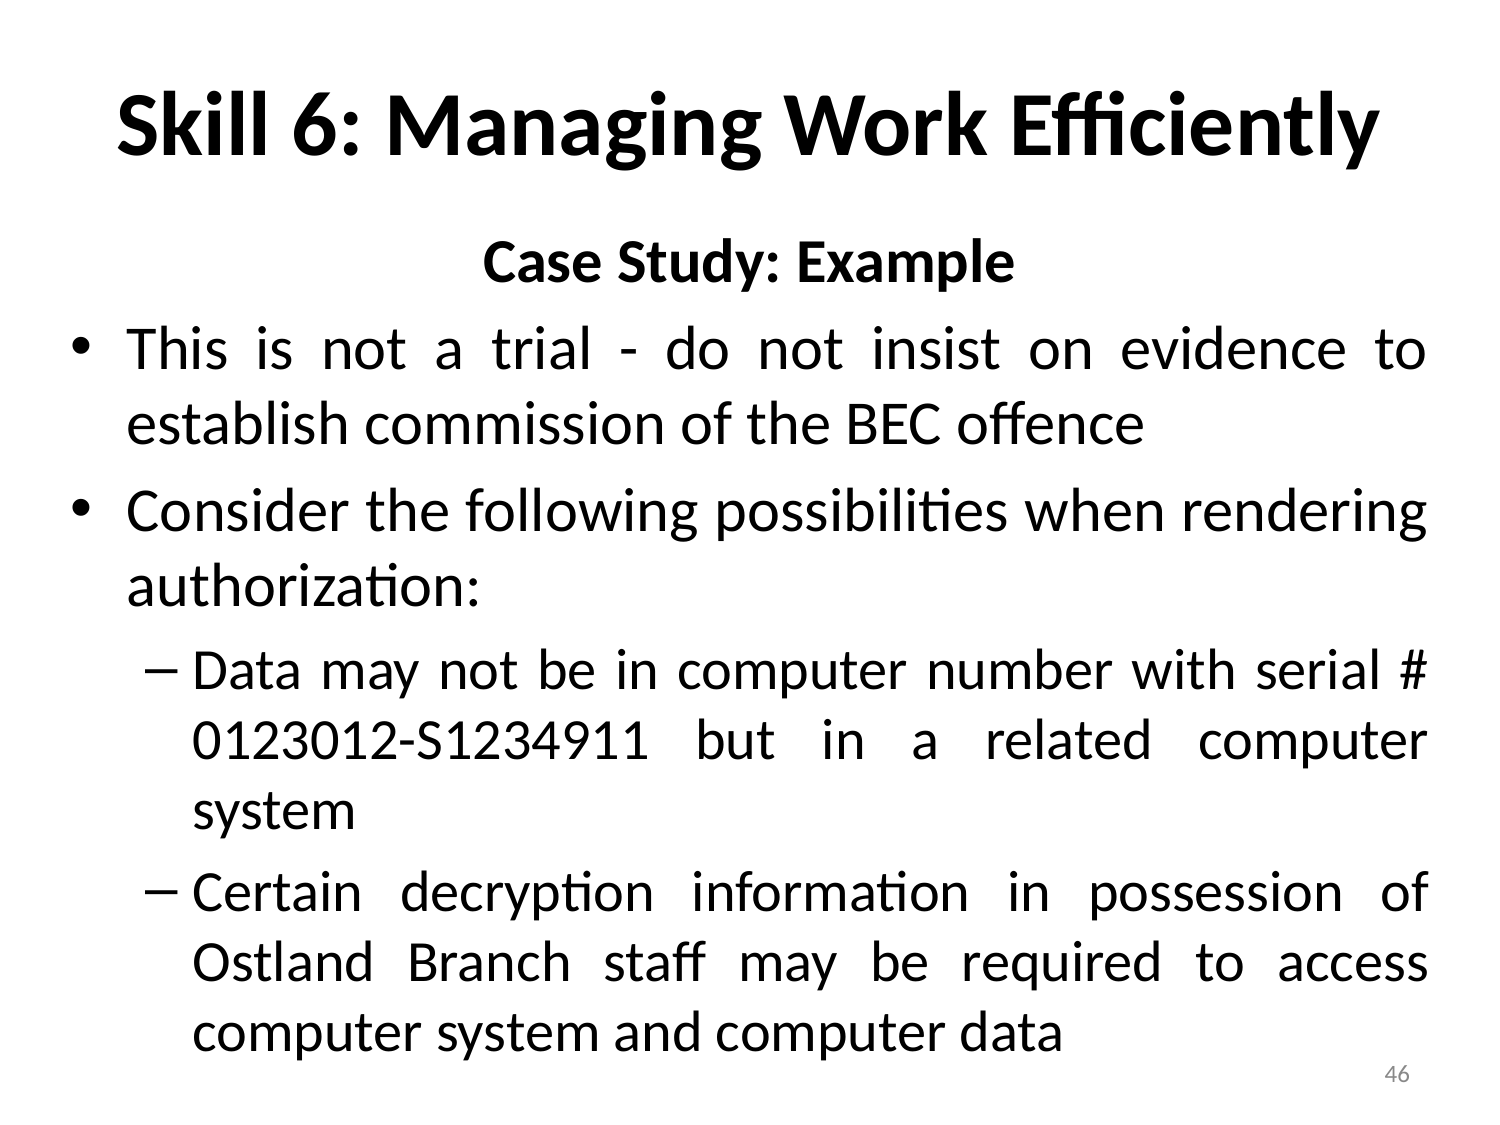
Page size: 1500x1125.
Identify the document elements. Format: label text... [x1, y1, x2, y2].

slide_number 46 [1074, 1042, 1425, 1103]
title Skill 6: Managing Work Efficiently [75, 24, 1425, 213]
text_box Case Study: Example This is not a trial - do not insist on evidence to establish commission of the BEC offence Consider the following possibilities when rendering authorization: Data may not be in computer number with serial # 0123012-S1234911 but in a related computer system Certain decryption information in possession of Ostland Branch staff may be required to access computer system and computer data [55, 212, 1445, 1088]
